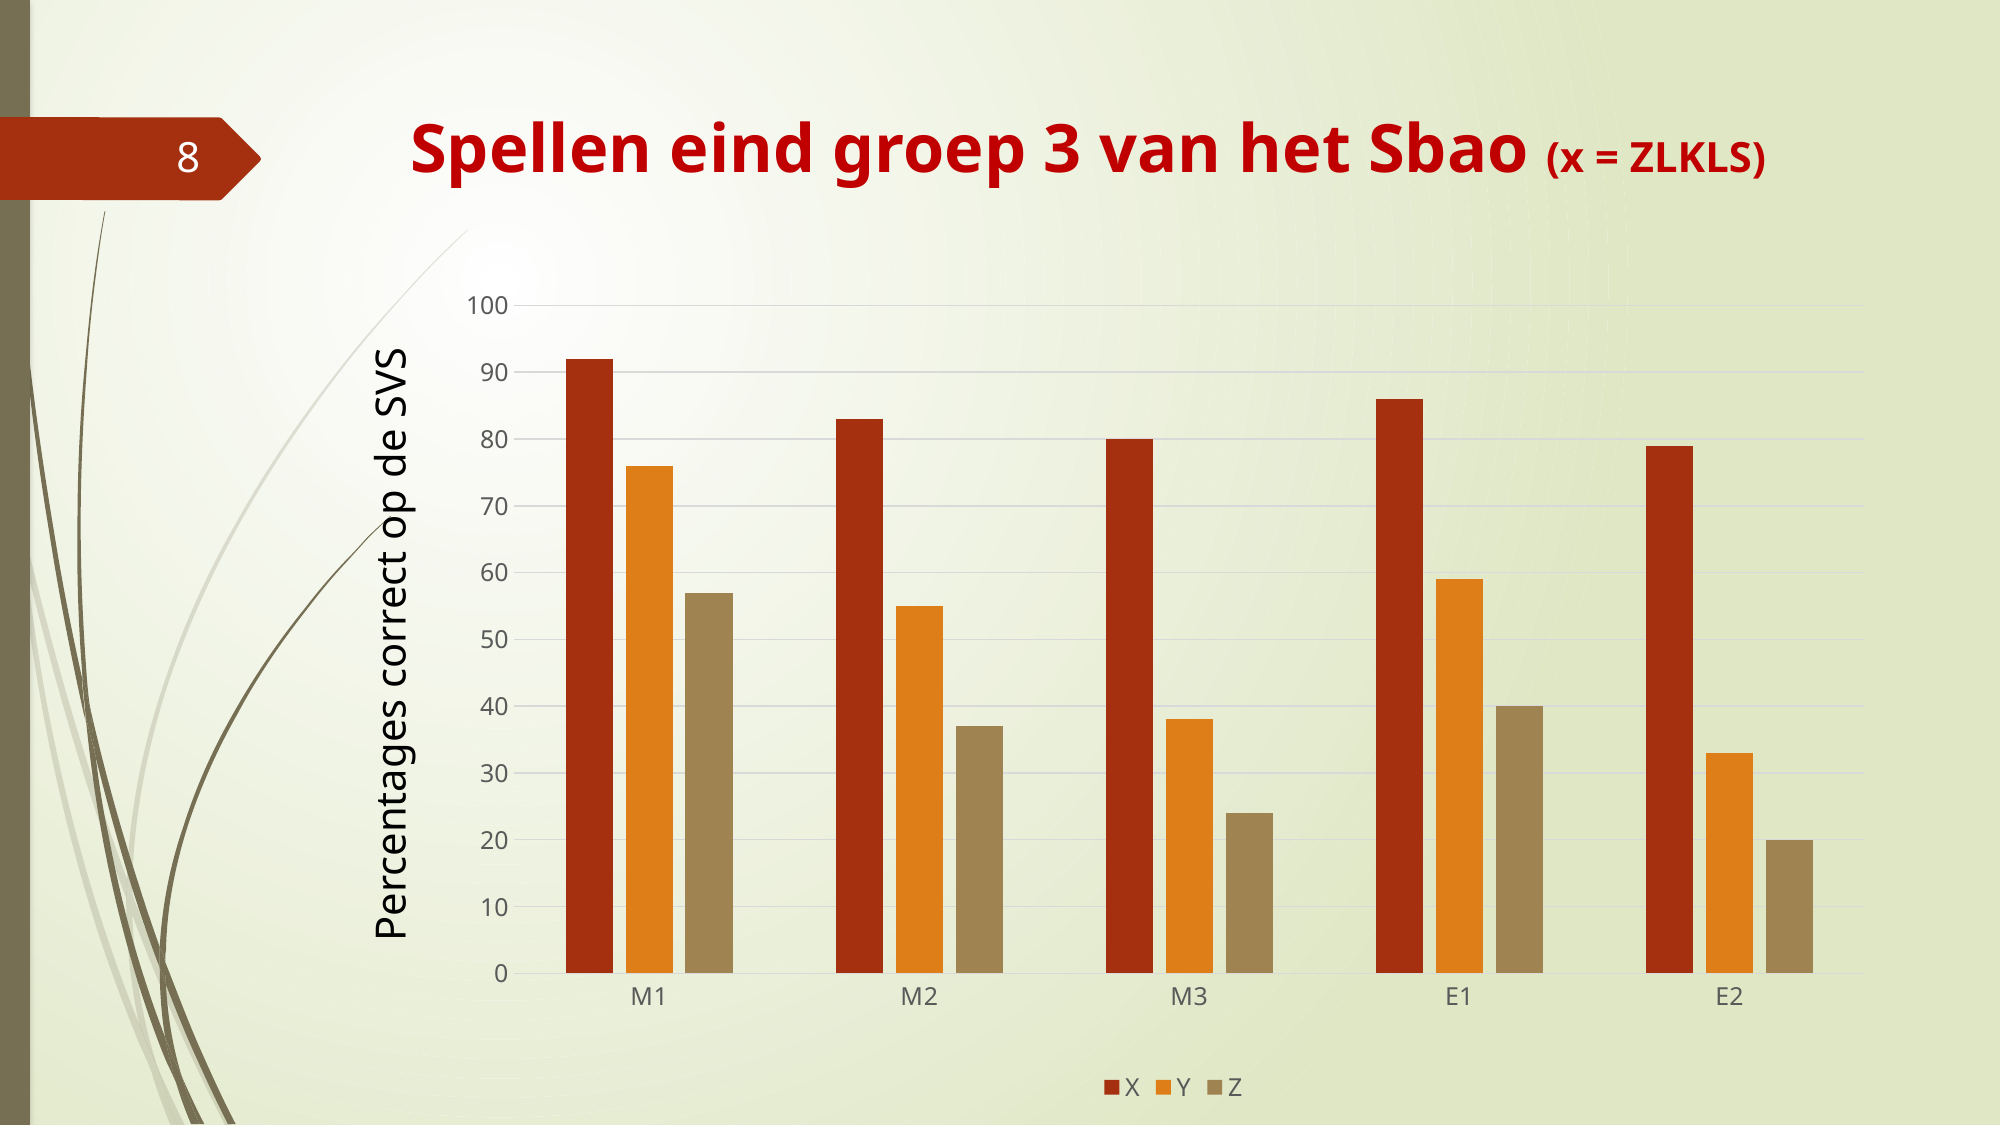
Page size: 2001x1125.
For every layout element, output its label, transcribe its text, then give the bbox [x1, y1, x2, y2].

slide_number 8 [87, 129, 216, 190]
text_box Percentages correct op de SVS [356, 259, 422, 957]
chart [444, 288, 1903, 1111]
title Spellen eind groep 3 van het Sbao (x = ZLKLS) [395, 98, 1952, 220]
